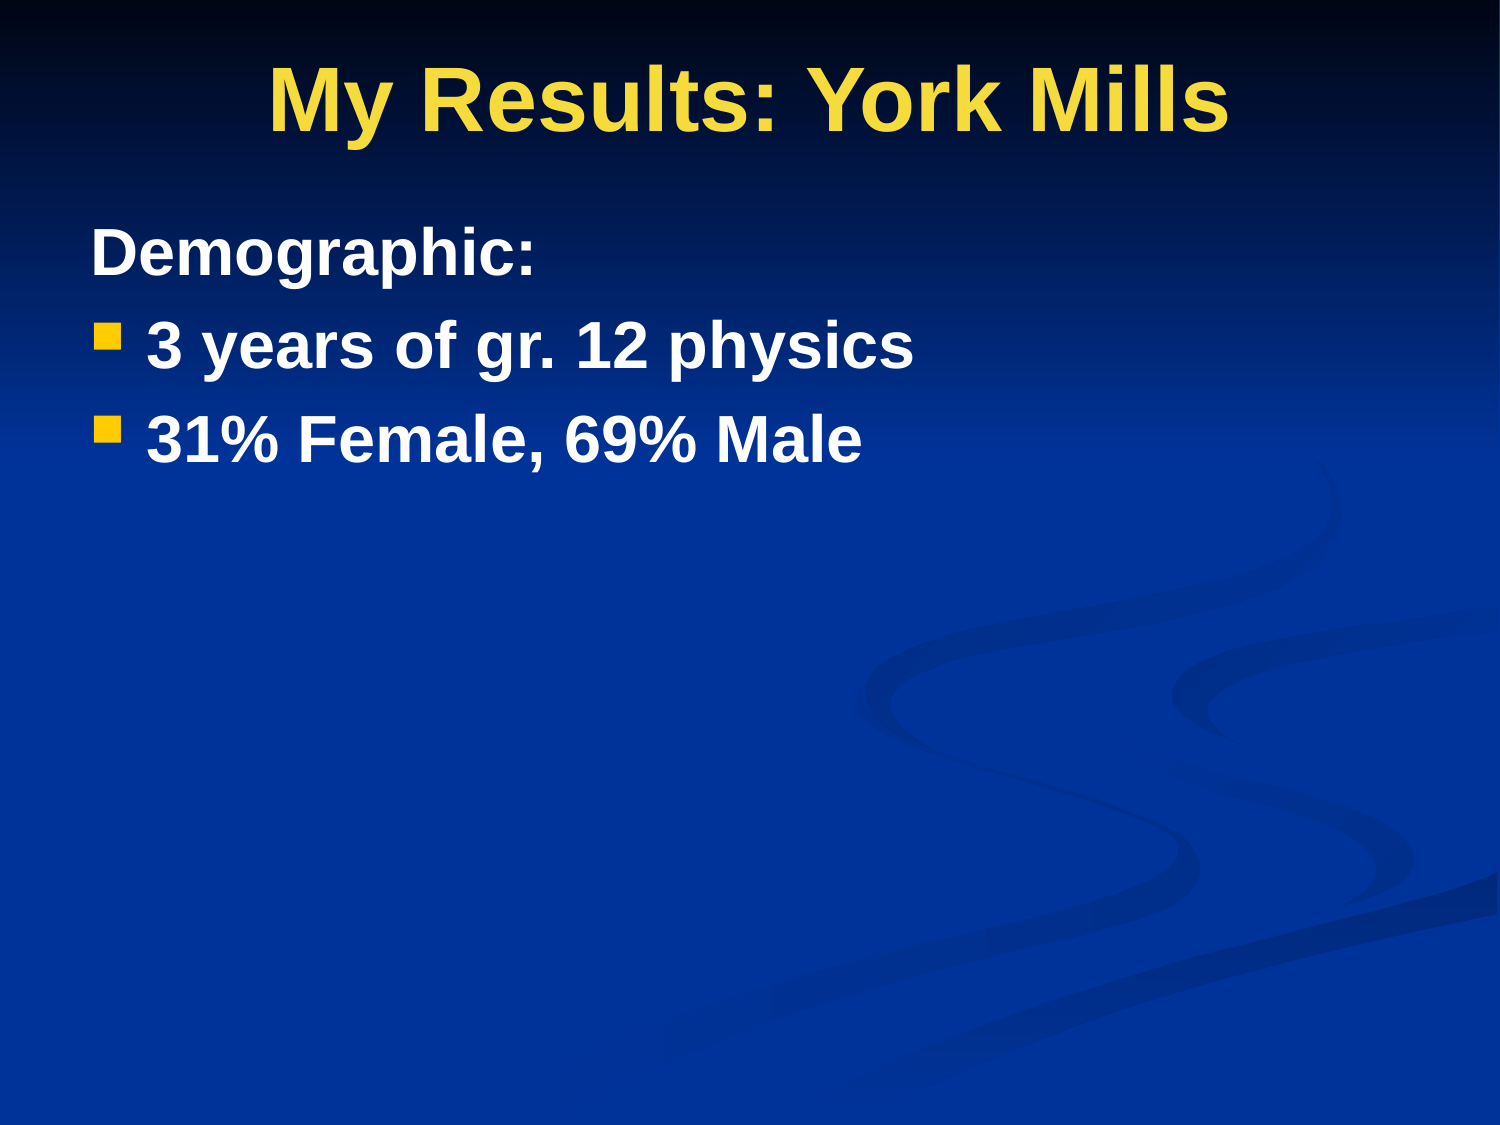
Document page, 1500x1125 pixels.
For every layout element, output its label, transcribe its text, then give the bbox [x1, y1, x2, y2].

list Demographic: 3 years of gr. 12 physics 31% Female, 69% Male [74, 201, 1426, 542]
title My Results: York Mills [74, 1, 1426, 190]
